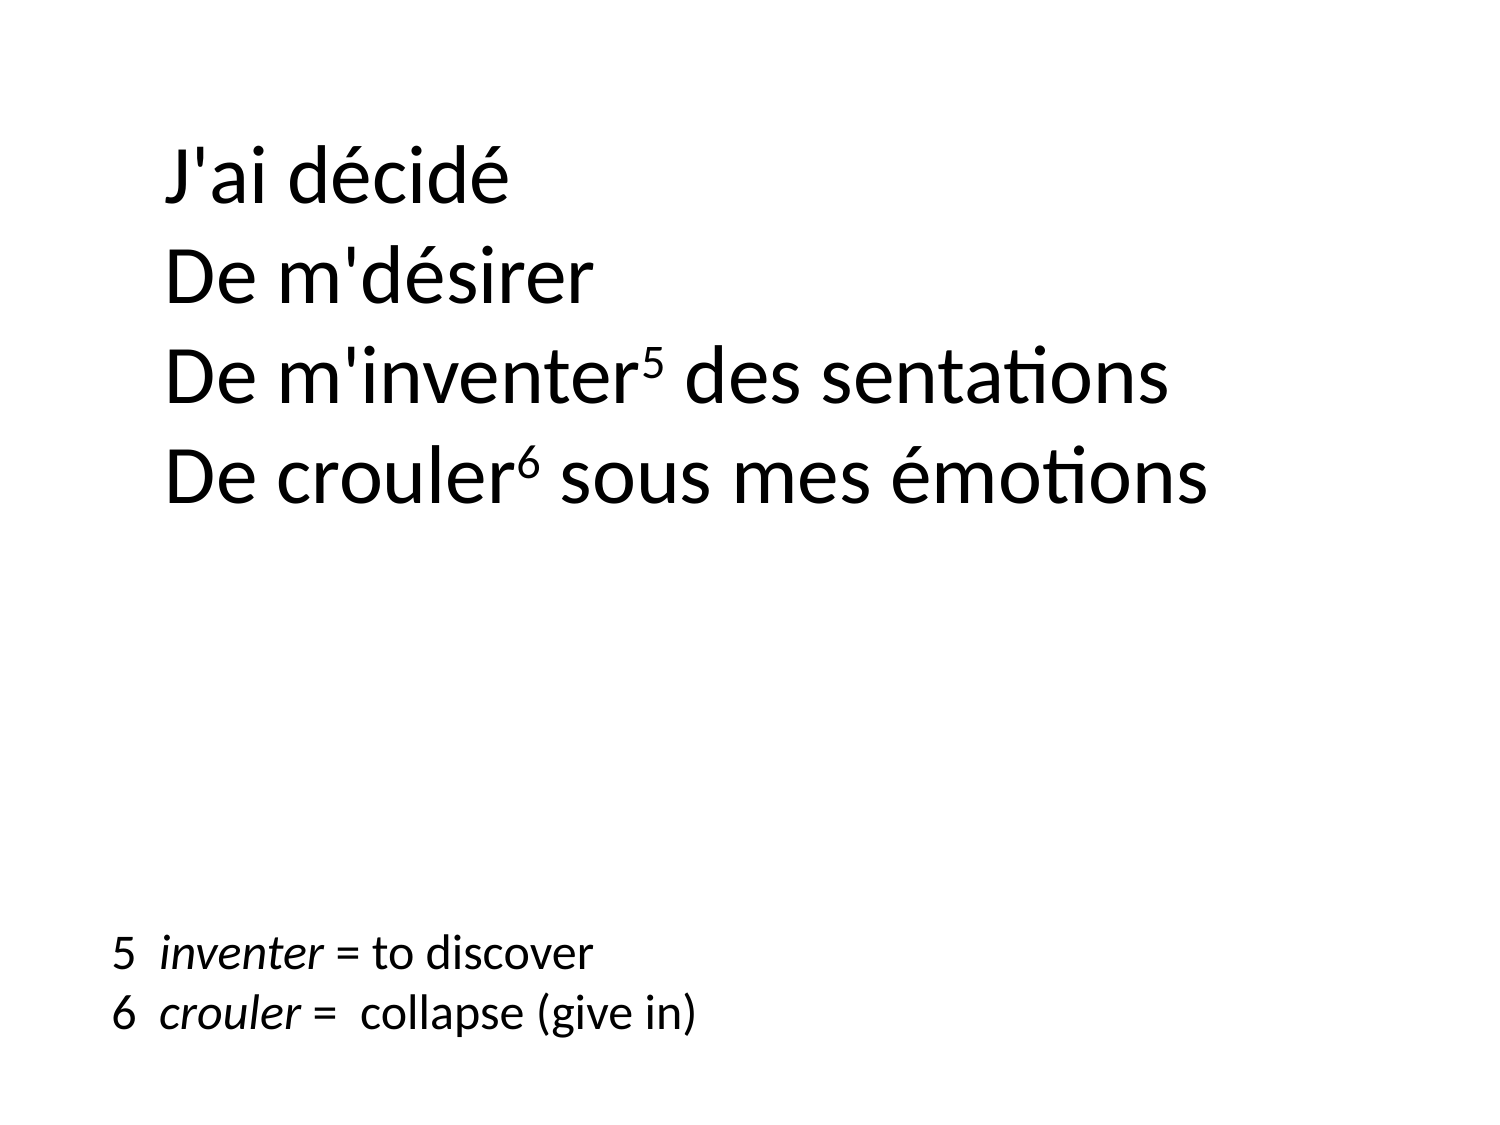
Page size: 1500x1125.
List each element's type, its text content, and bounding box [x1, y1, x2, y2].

text_box 5 inventer = to discover 6 crouler = collapse (give in) [96, 912, 825, 1048]
text_box J'ai décidé De m'désirer De m'inventer5 des sentations De crouler6 sous mes émotions [150, 112, 1463, 528]
